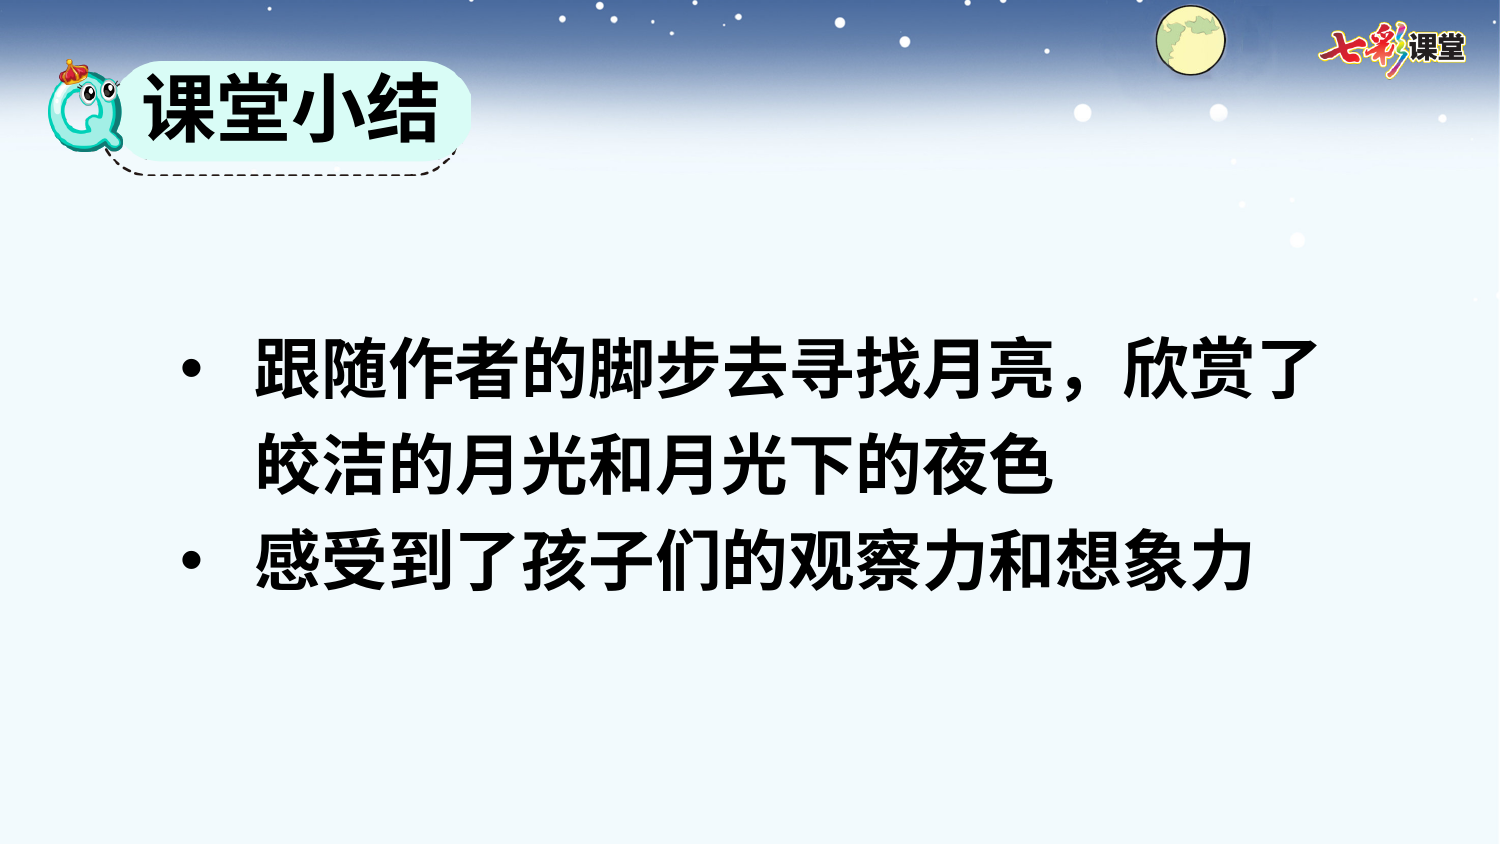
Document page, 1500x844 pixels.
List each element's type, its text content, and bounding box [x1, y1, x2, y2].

picture [0, 0, 1500, 844]
text_box 跟随作者的脚步去寻找月亮，欣赏了皎洁的月光和月光下的夜色 感受到了孩子们的观察力和想象力 [164, 303, 1347, 607]
text_box 课堂小结 [130, 55, 491, 157]
